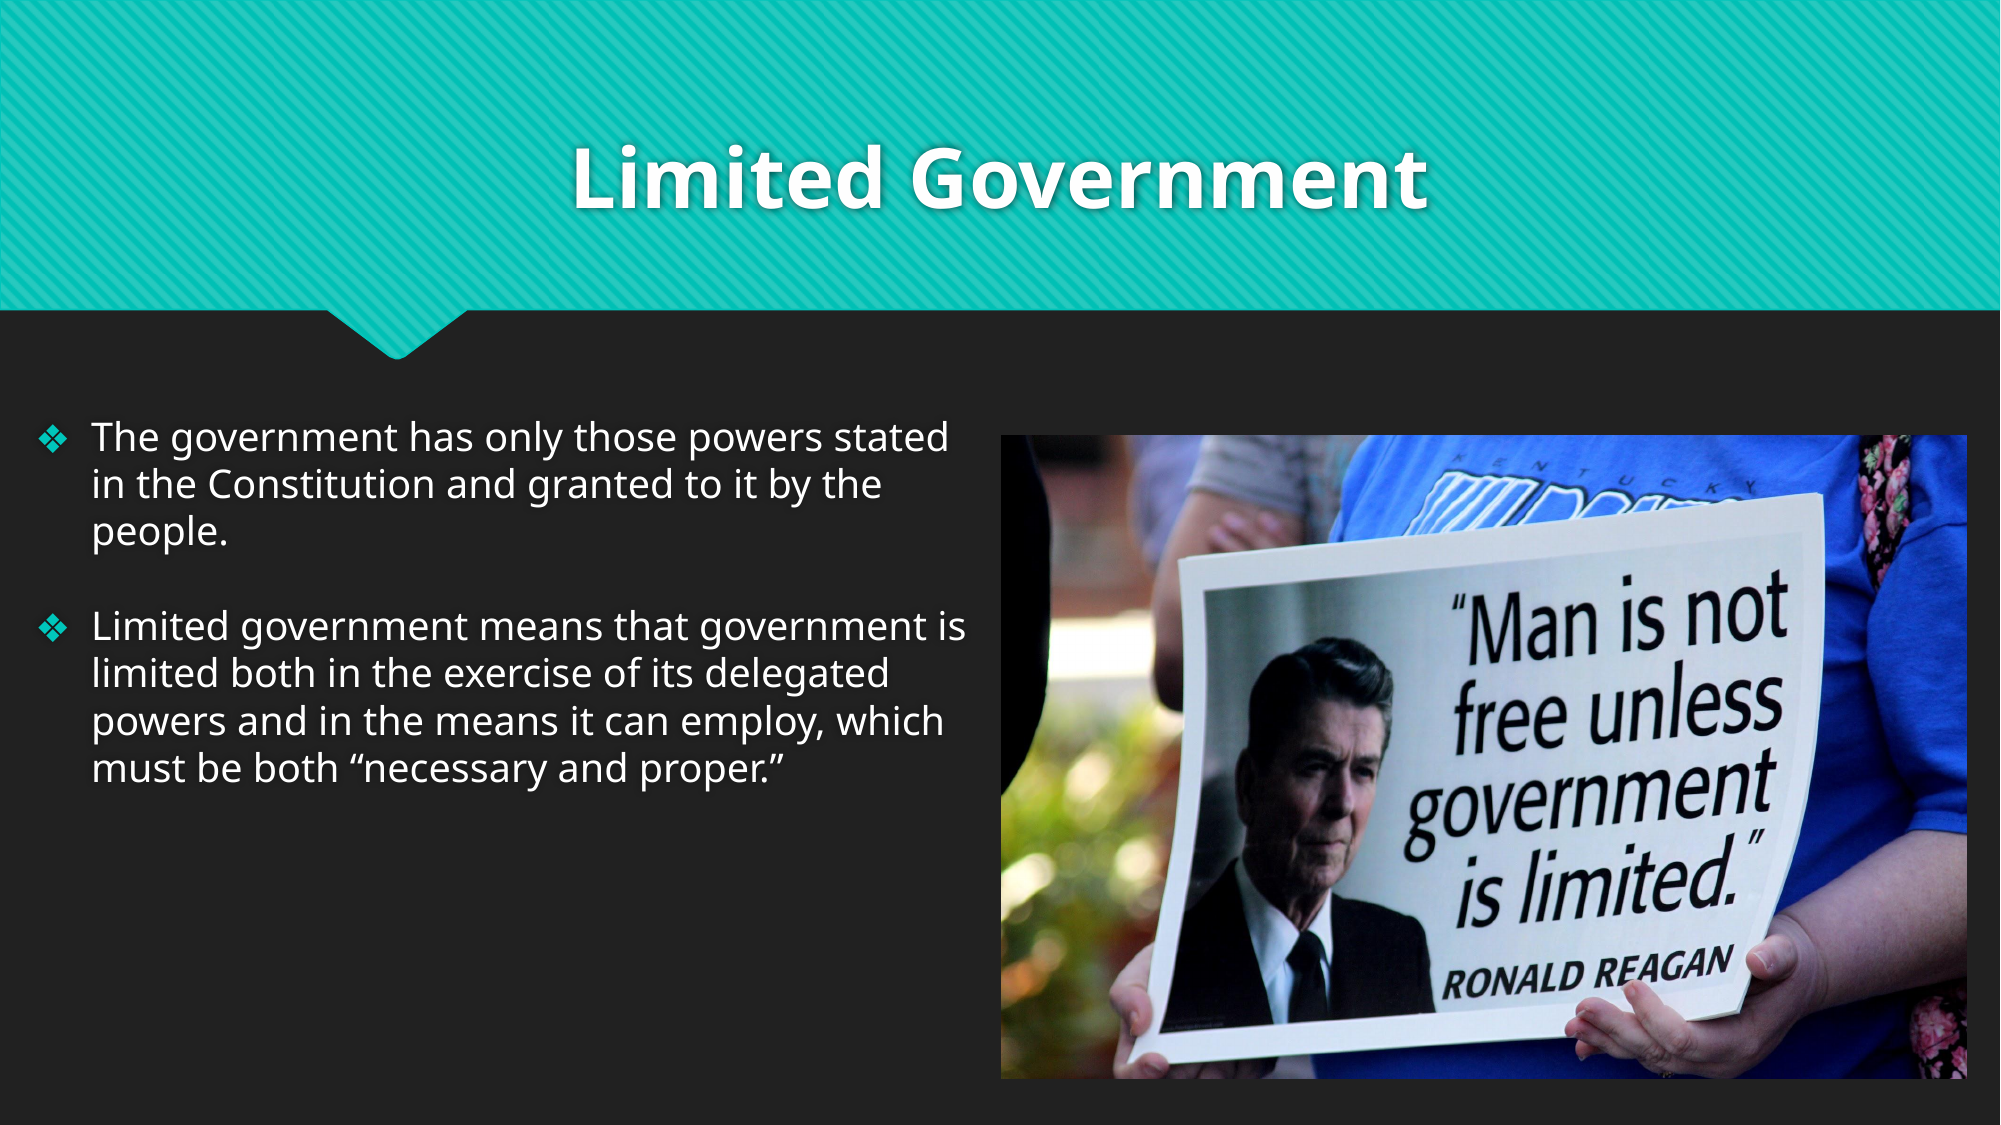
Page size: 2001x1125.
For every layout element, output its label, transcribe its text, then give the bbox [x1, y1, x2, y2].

picture [1, 1, 1999, 356]
picture [1001, 435, 1967, 1080]
title Limited Government [132, 73, 1868, 233]
list The government has only those powers stated in the Constitution and granted to it by the people. Limited government means that government is limited both in the exercise of its delegated powers and in the means it can employ, which must be both “necessary and proper.” [19, 356, 985, 1062]
